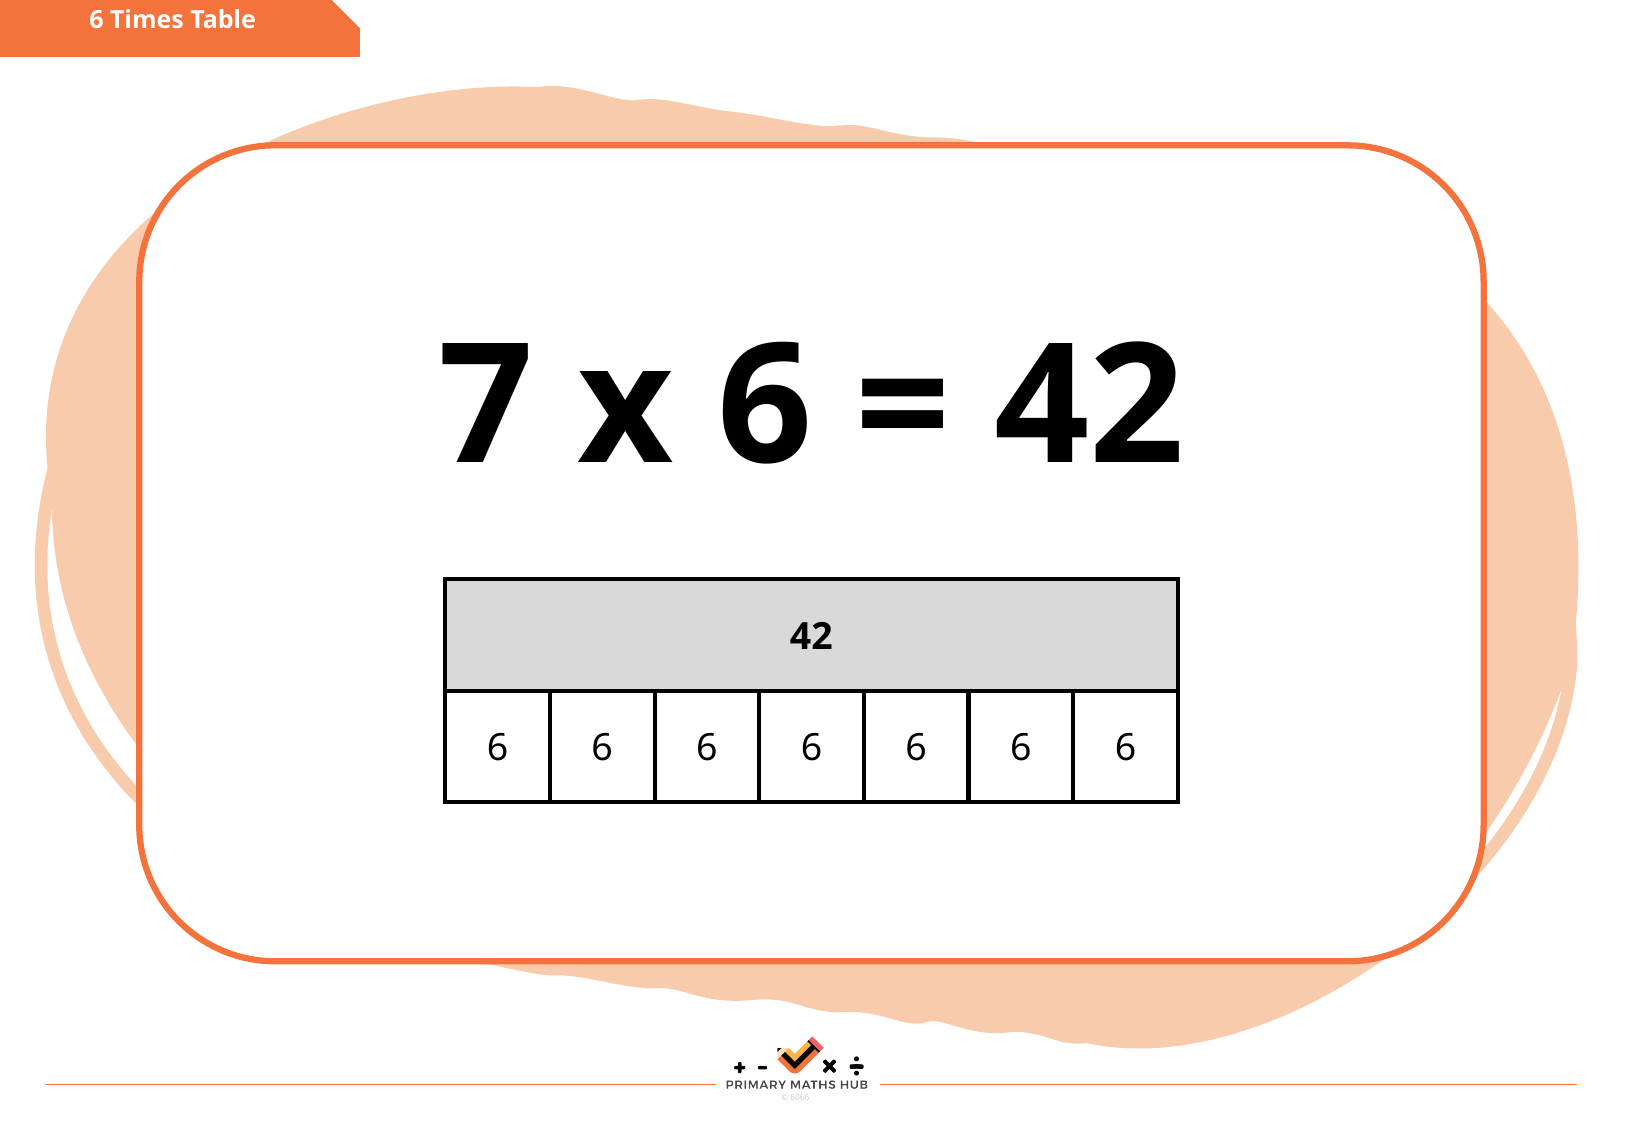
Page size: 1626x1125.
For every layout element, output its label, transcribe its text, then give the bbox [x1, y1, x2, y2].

table_cell 6 [971, 693, 1071, 800]
table_cell 6 [866, 693, 966, 800]
table_header 42 [447, 581, 1176, 689]
text_box [1479, 300, 1579, 867]
table_cell 6 [552, 693, 653, 800]
text_box [138, 144, 1485, 963]
text_box [39, 214, 155, 799]
picture [722, 1034, 872, 1094]
table_cell 6 [447, 693, 548, 800]
text_box © 6066 [720, 1084, 870, 1110]
text_box 6 Times Table [0, 0, 361, 58]
table_cell 6 [761, 693, 862, 800]
table_cell 6 [1075, 693, 1176, 800]
text_box [496, 960, 1374, 1044]
text_box [273, 91, 956, 144]
text_box 7 x 6 = 42 [140, 288, 1485, 503]
table_cell 6 [657, 693, 757, 800]
